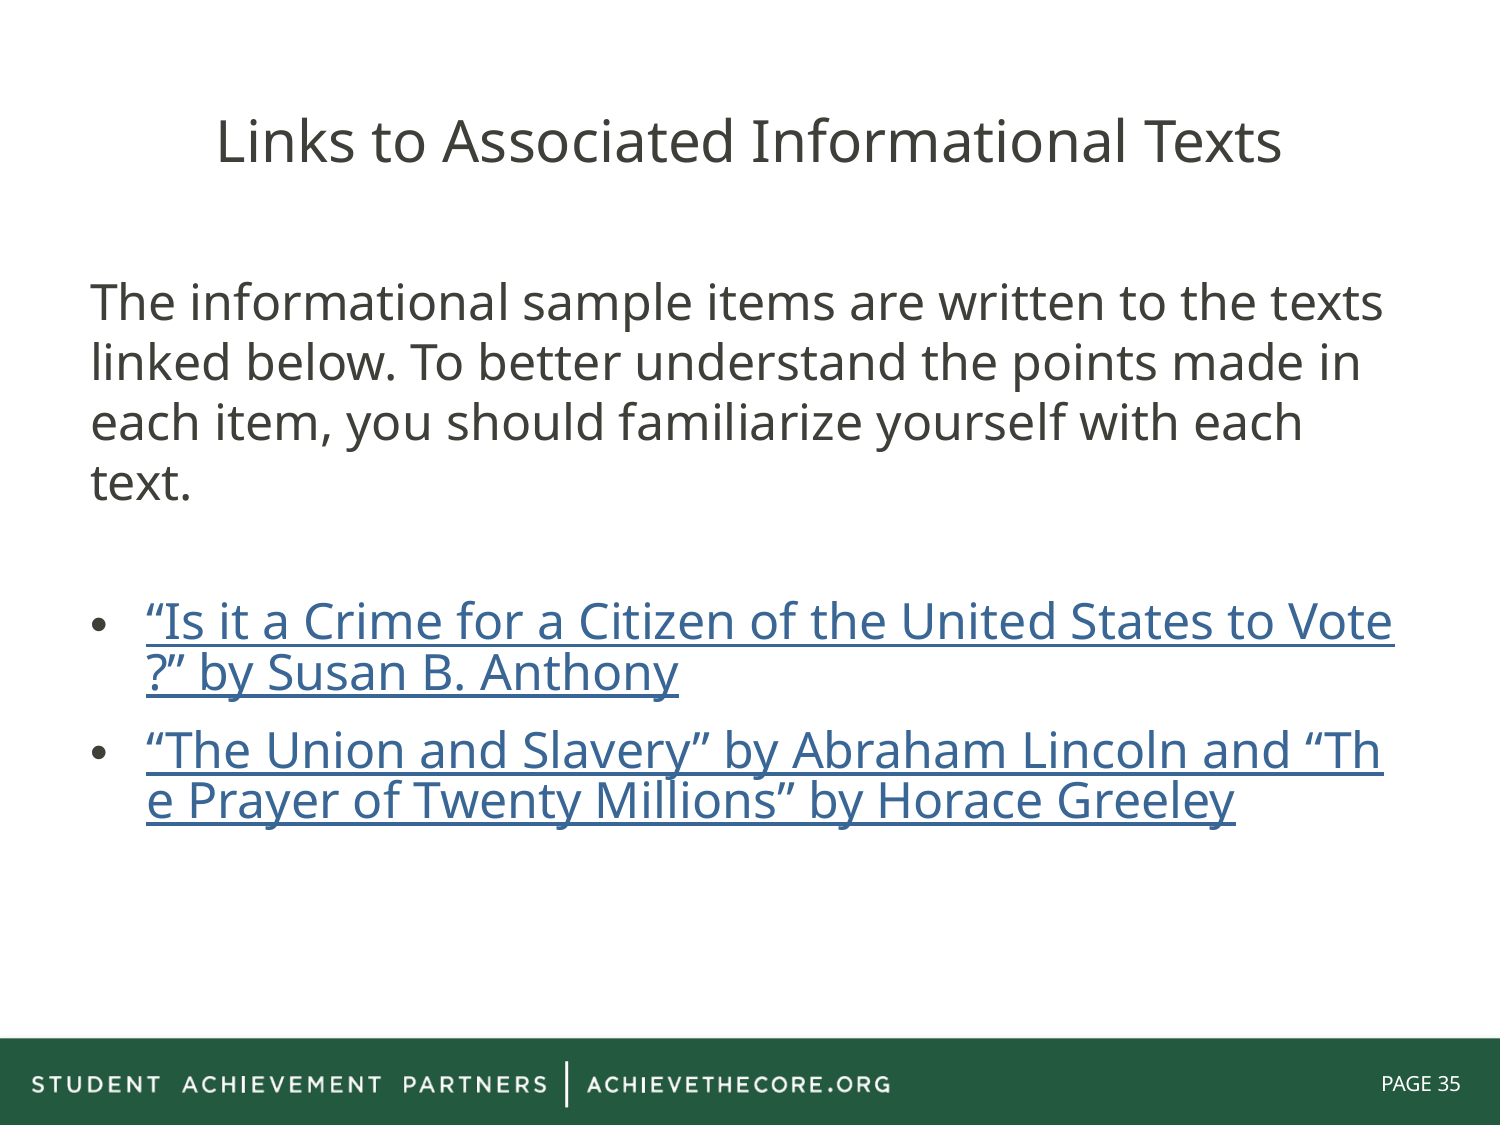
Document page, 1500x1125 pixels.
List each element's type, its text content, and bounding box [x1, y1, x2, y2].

list The informational sample items are written to the texts linked below. To better understand the points made in each item, you should familiarize yourself with each text. “Is it a Crime for a Citizen of the United States to Vote?” by Susan B. Anthony “The Union and Slavery” by Abraham Lincoln and “The Prayer of Twenty Millions” by Horace Greeley [75, 262, 1425, 1005]
title Links to Associated Informational Texts [75, 45, 1425, 233]
